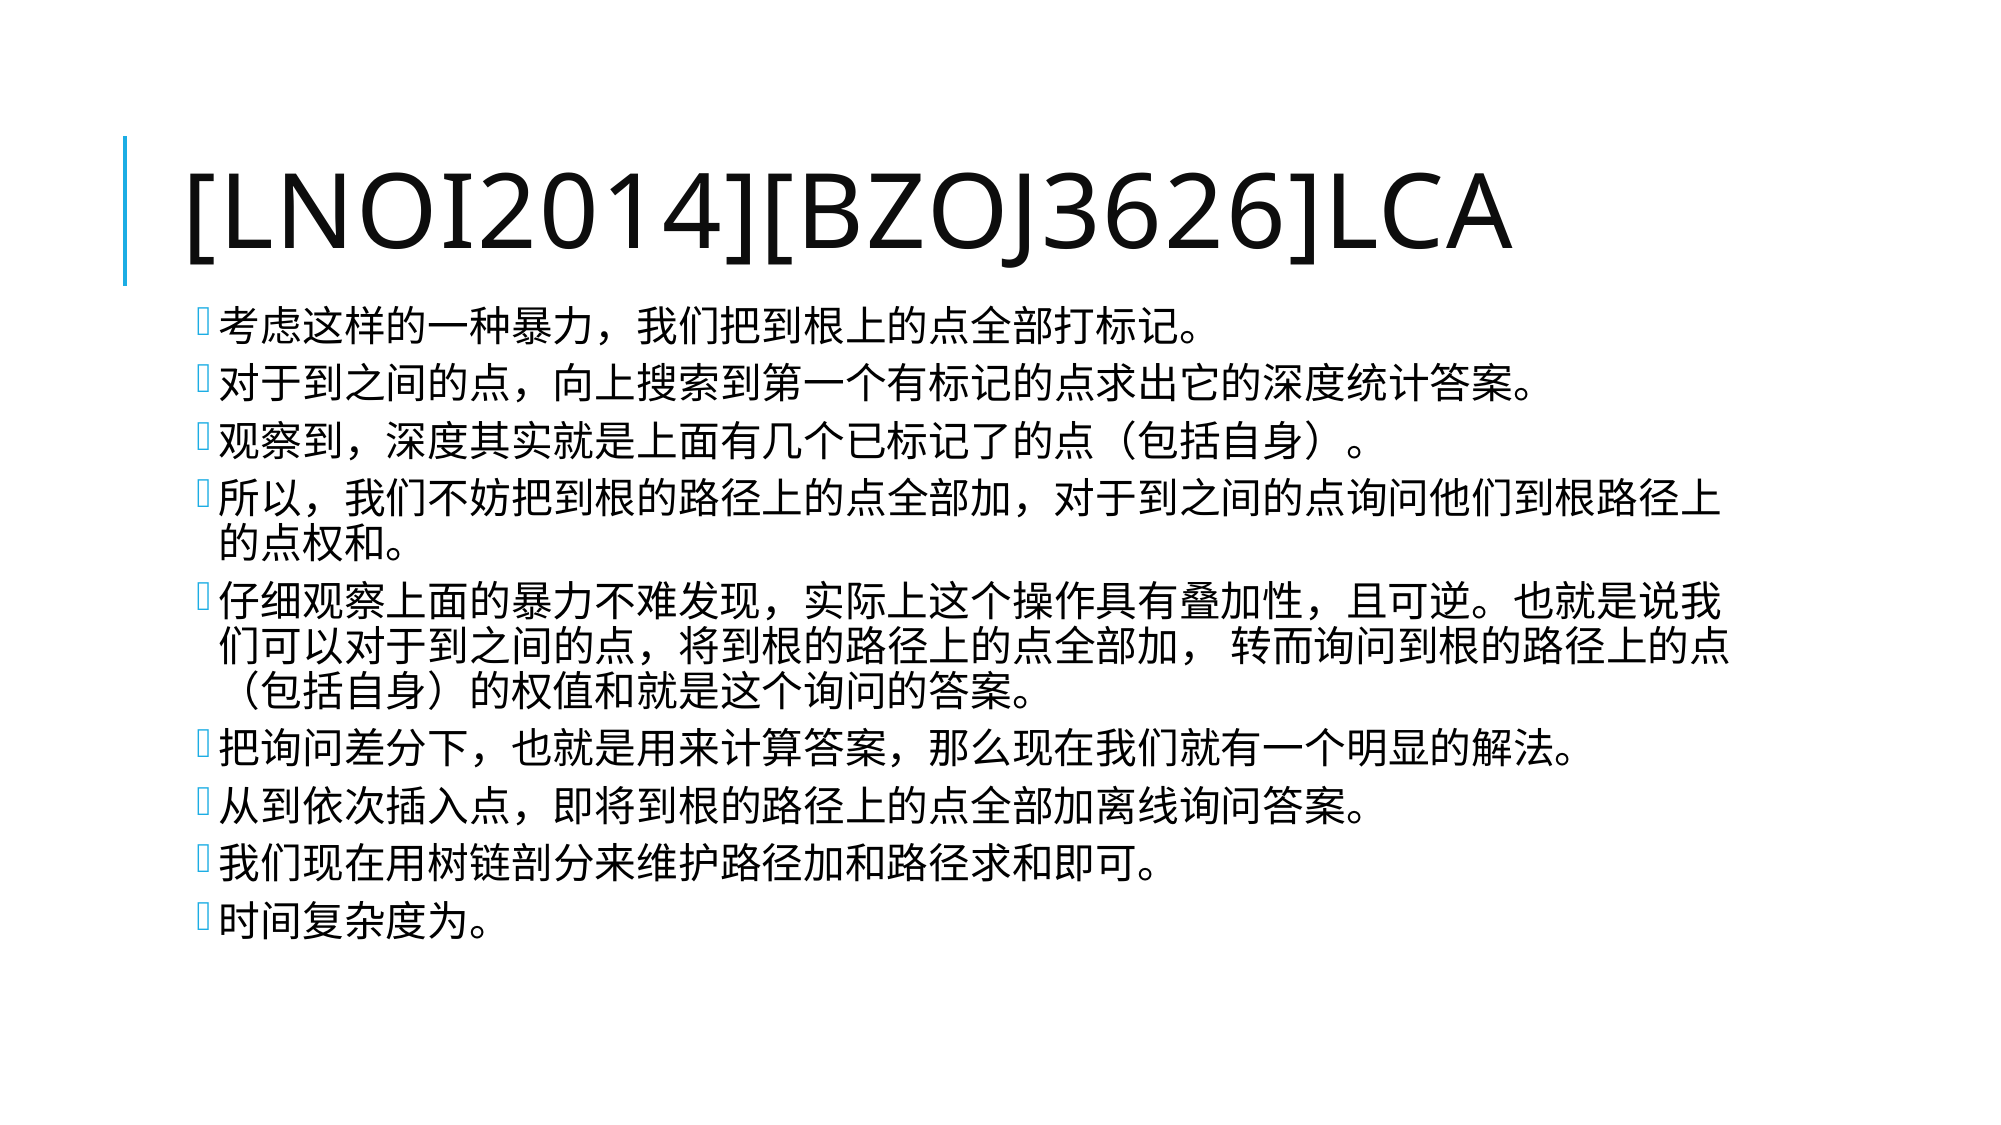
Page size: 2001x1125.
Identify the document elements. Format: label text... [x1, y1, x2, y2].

title [LNOI2014][BZOJ3626]LCA [168, 96, 1763, 342]
